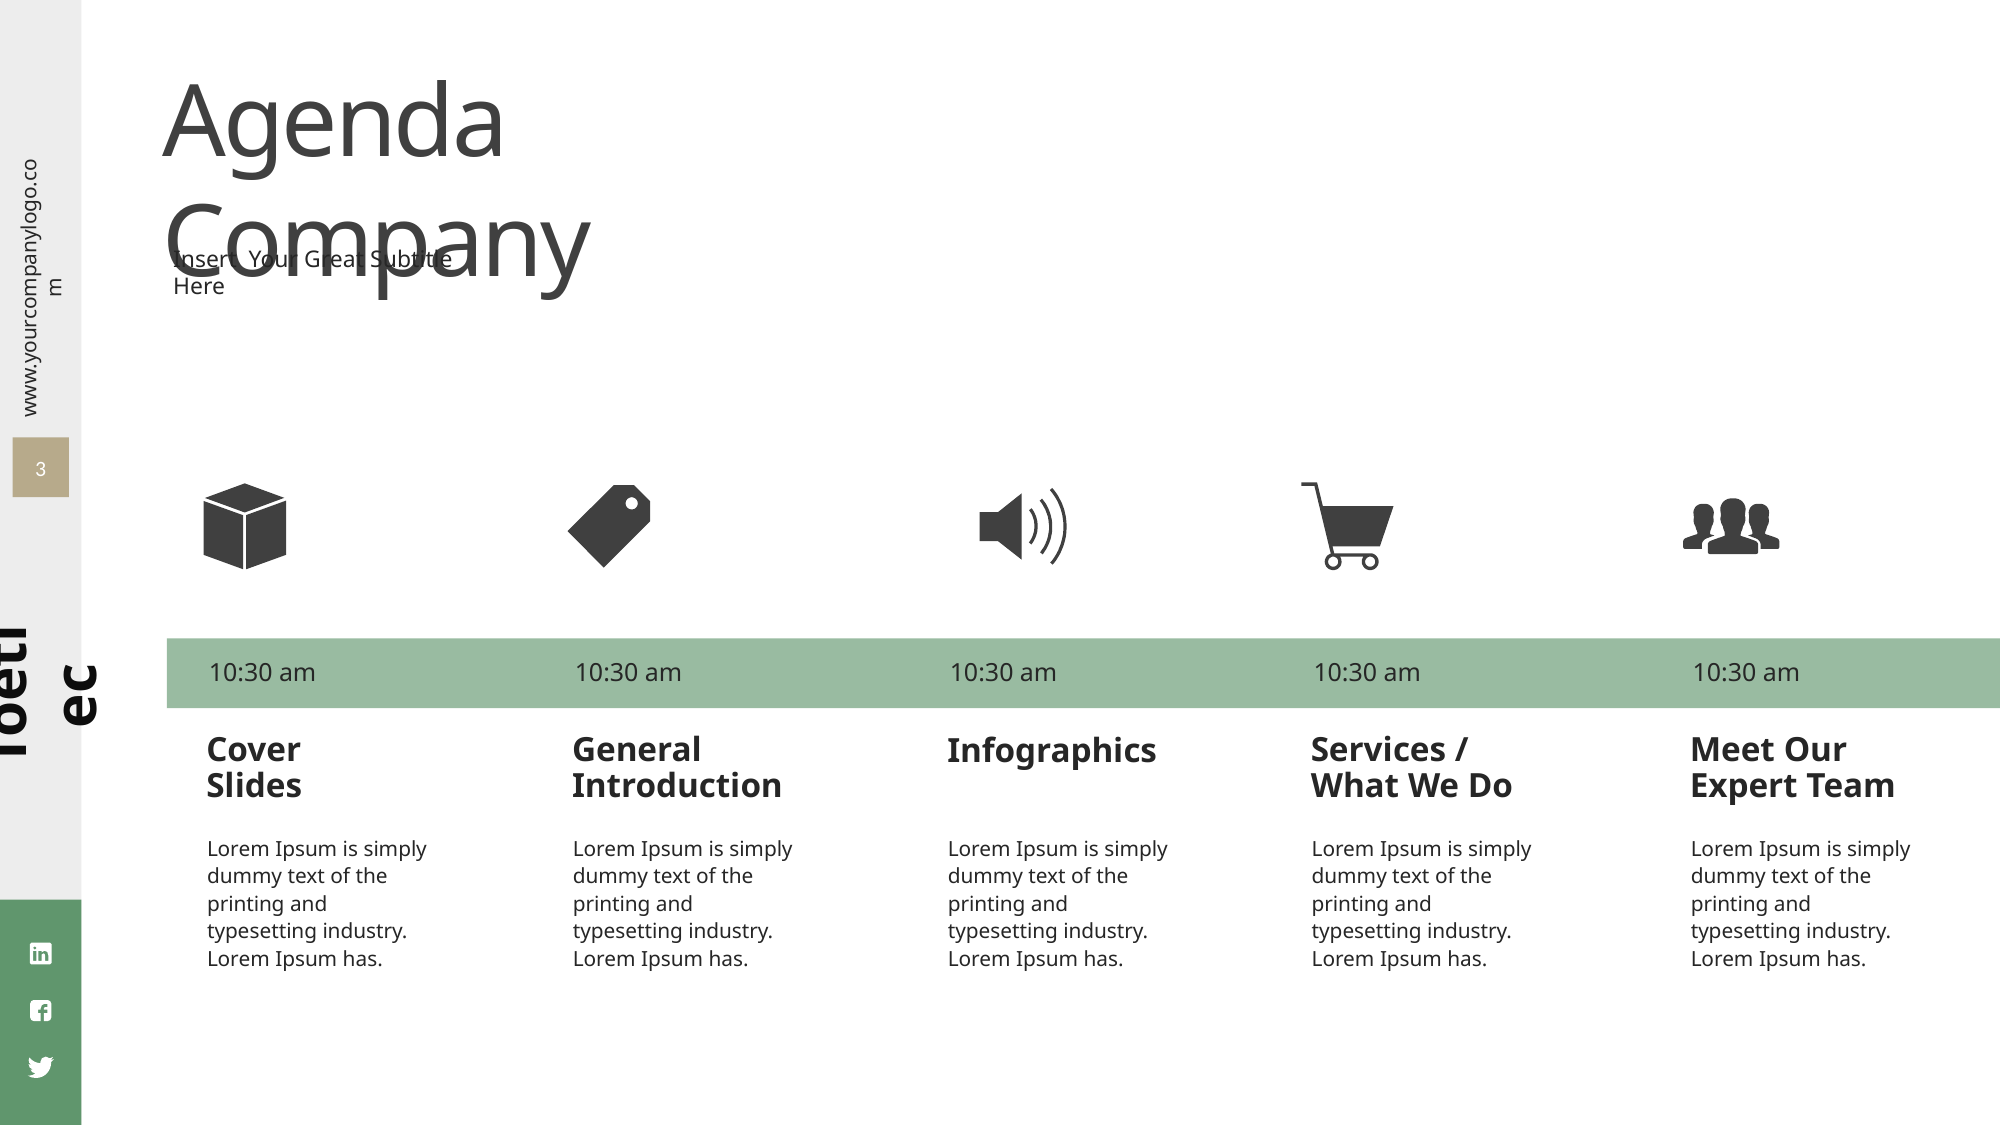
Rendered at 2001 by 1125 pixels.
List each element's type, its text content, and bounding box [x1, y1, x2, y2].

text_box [203, 483, 287, 570]
slide_number 3 [12, 437, 69, 498]
text_box Agenda Company [147, 116, 677, 236]
text_box 10:30 am [945, 649, 1143, 691]
text_box 10:30 am [1309, 649, 1507, 691]
text_box Services / What We Do [1295, 728, 1550, 810]
text_box Infographics [932, 711, 1187, 793]
text_box 10:30 am [204, 649, 402, 691]
text_box Meet Our Expert Team [1674, 728, 1929, 810]
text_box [979, 487, 1067, 565]
text_box Lorem Ipsum is simply dummy text of the printing and typesetting industry. Lorem Ipsum has. [1307, 828, 1546, 975]
text_box Lorem Ipsum is simply dummy text of the printing and typesetting industry. Lorem Ipsum has. [943, 828, 1183, 975]
text_box Lorem Ipsum is simply dummy text of the printing and typesetting industry. Lorem Ipsum has. [568, 828, 807, 975]
text_box 10:30 am [1688, 649, 1886, 691]
text_box 10:30 am [570, 649, 768, 691]
text_box [1301, 482, 1394, 571]
text_box General Introduction [557, 728, 811, 810]
text_box [166, 637, 2000, 709]
text_box Insert Your Great Subtitle Here [158, 237, 512, 307]
text_box Lorem Ipsum is simply dummy text of the printing and typesetting industry. Lorem Ipsum has. [1686, 828, 1925, 975]
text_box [1683, 498, 1780, 555]
text_box Lorem Ipsum is simply dummy text of the printing and typesetting industry. Lorem Ipsum has. [202, 828, 442, 975]
text_box Cover Slides [191, 728, 445, 810]
text_box [567, 485, 651, 568]
